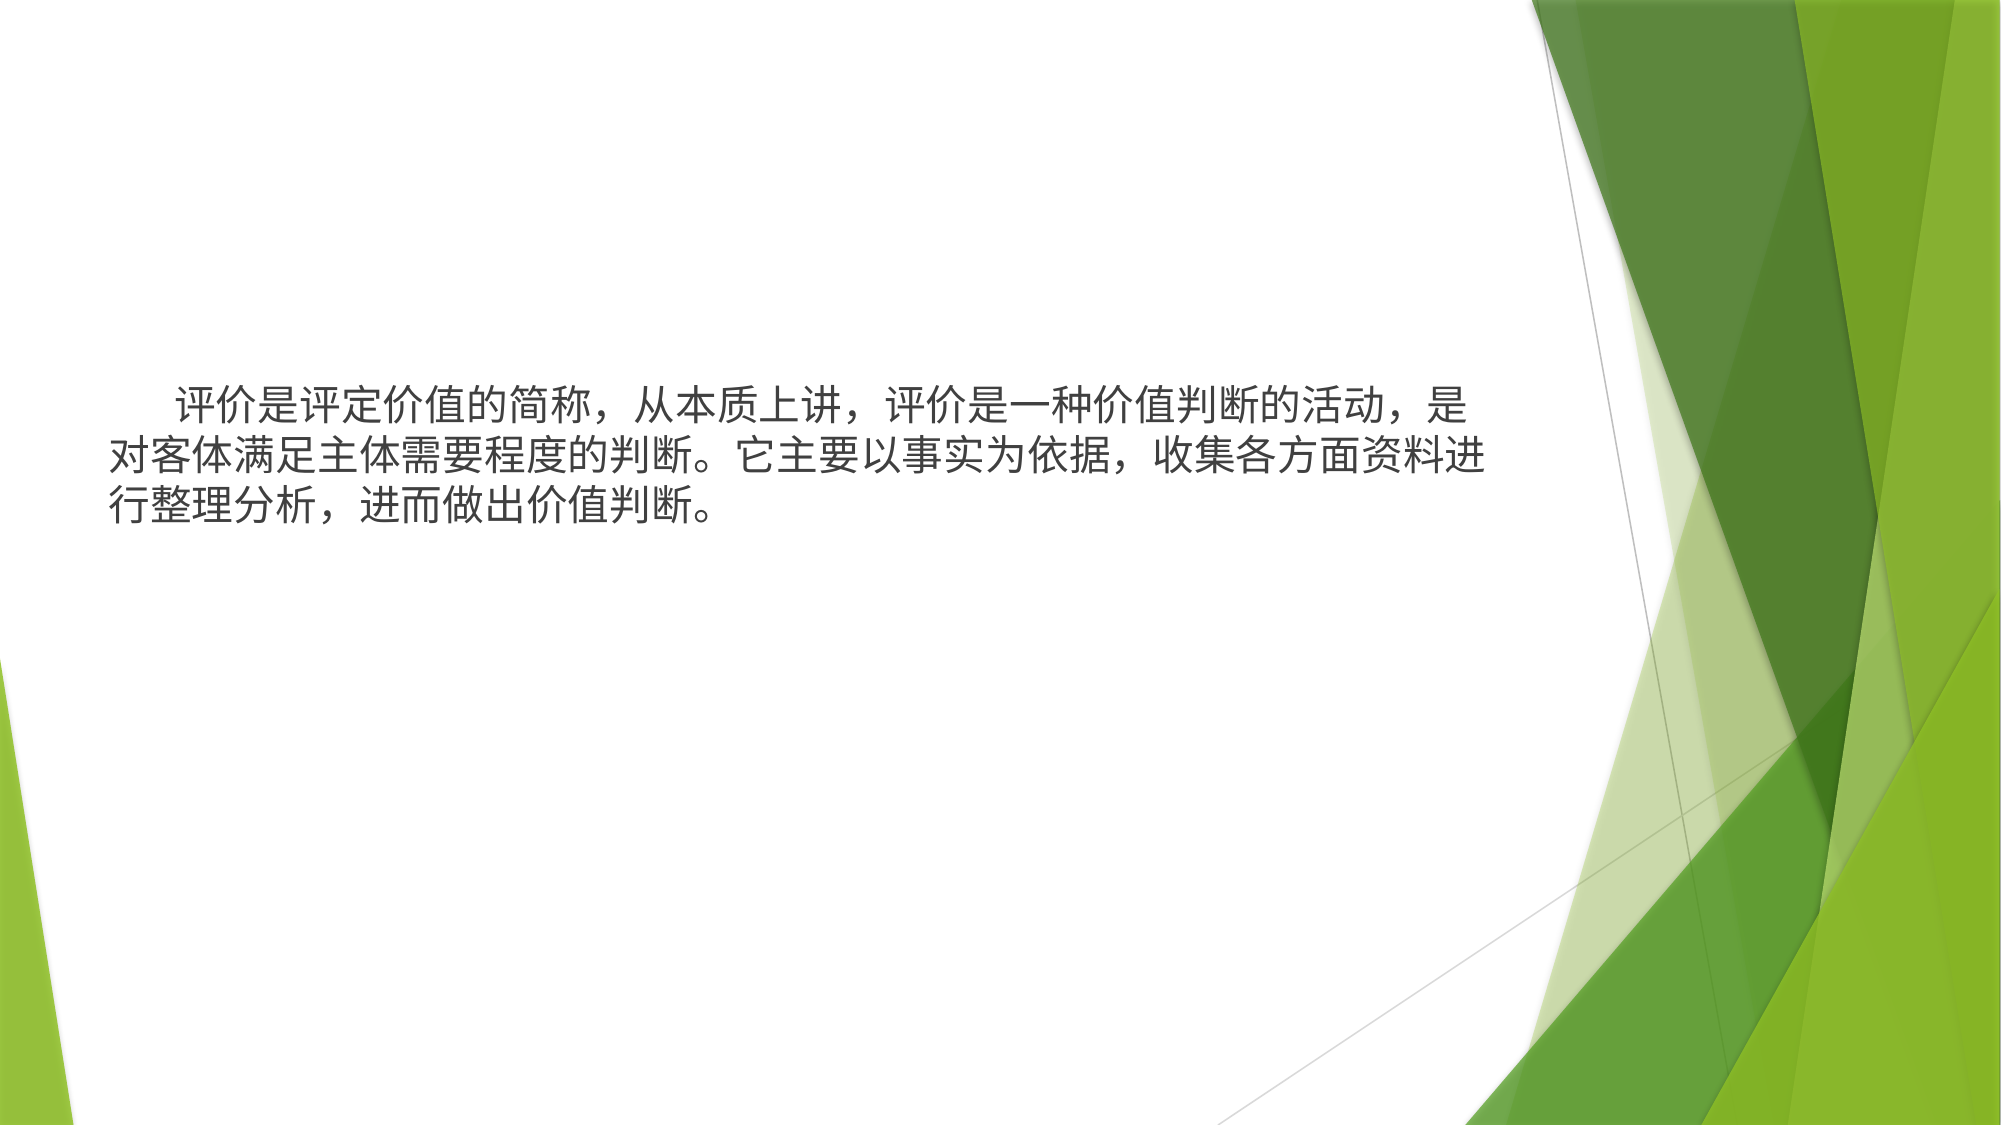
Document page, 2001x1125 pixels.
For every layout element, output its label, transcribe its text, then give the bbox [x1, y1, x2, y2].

list 评价是评定价值的简称，从本质上讲，评价是一种价值判断的活动，是对客体满足主体需要程度的判断。它主要以事实为依据，收集各方面资料进行整理分析，进而做出价值判断。 [93, 371, 1504, 563]
